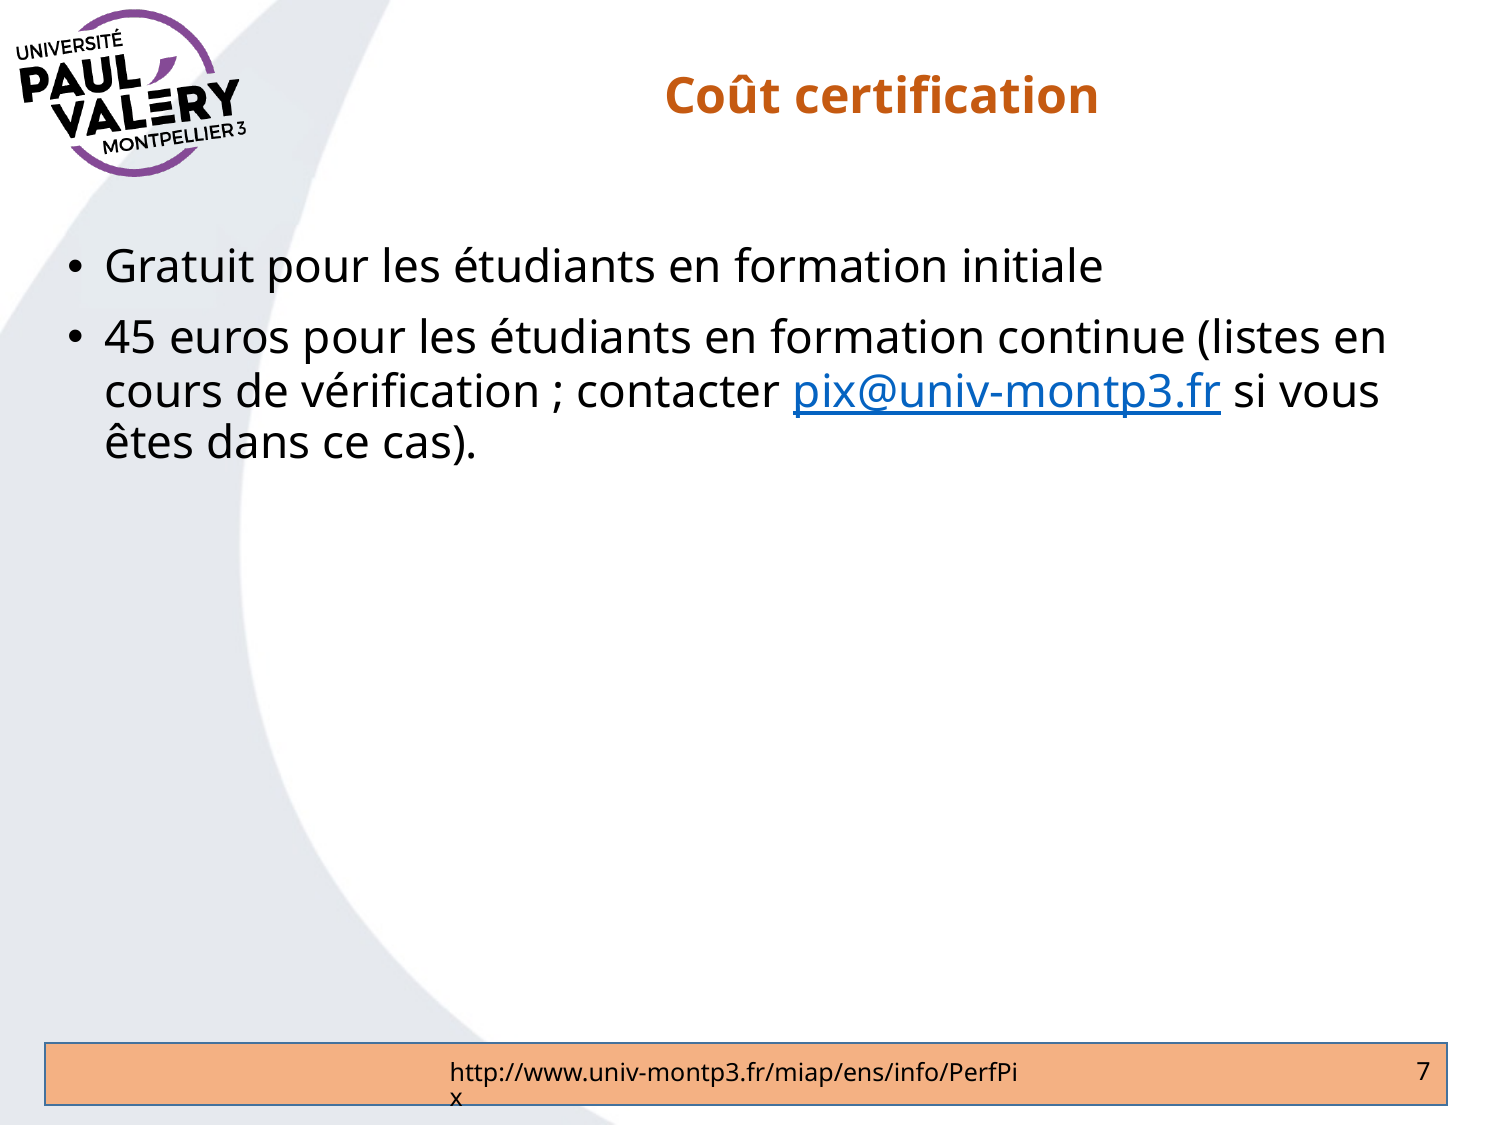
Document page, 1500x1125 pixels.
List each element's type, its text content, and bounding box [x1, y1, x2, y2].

title Coût certification [319, 28, 1446, 168]
footer http://www.univ-montp3.fr/miap/ens/info/PerfPix [434, 1043, 1041, 1104]
slide_number 7 [1107, 1042, 1446, 1103]
list Gratuit pour les étudiants en formation initiale 45 euros pour les étudiants en formation continue (listes en cours de vérification ; contacter pix@univ-montp3.fr si vous êtes dans ce cas). [52, 235, 1446, 1001]
picture [0, 0, 1500, 1125]
